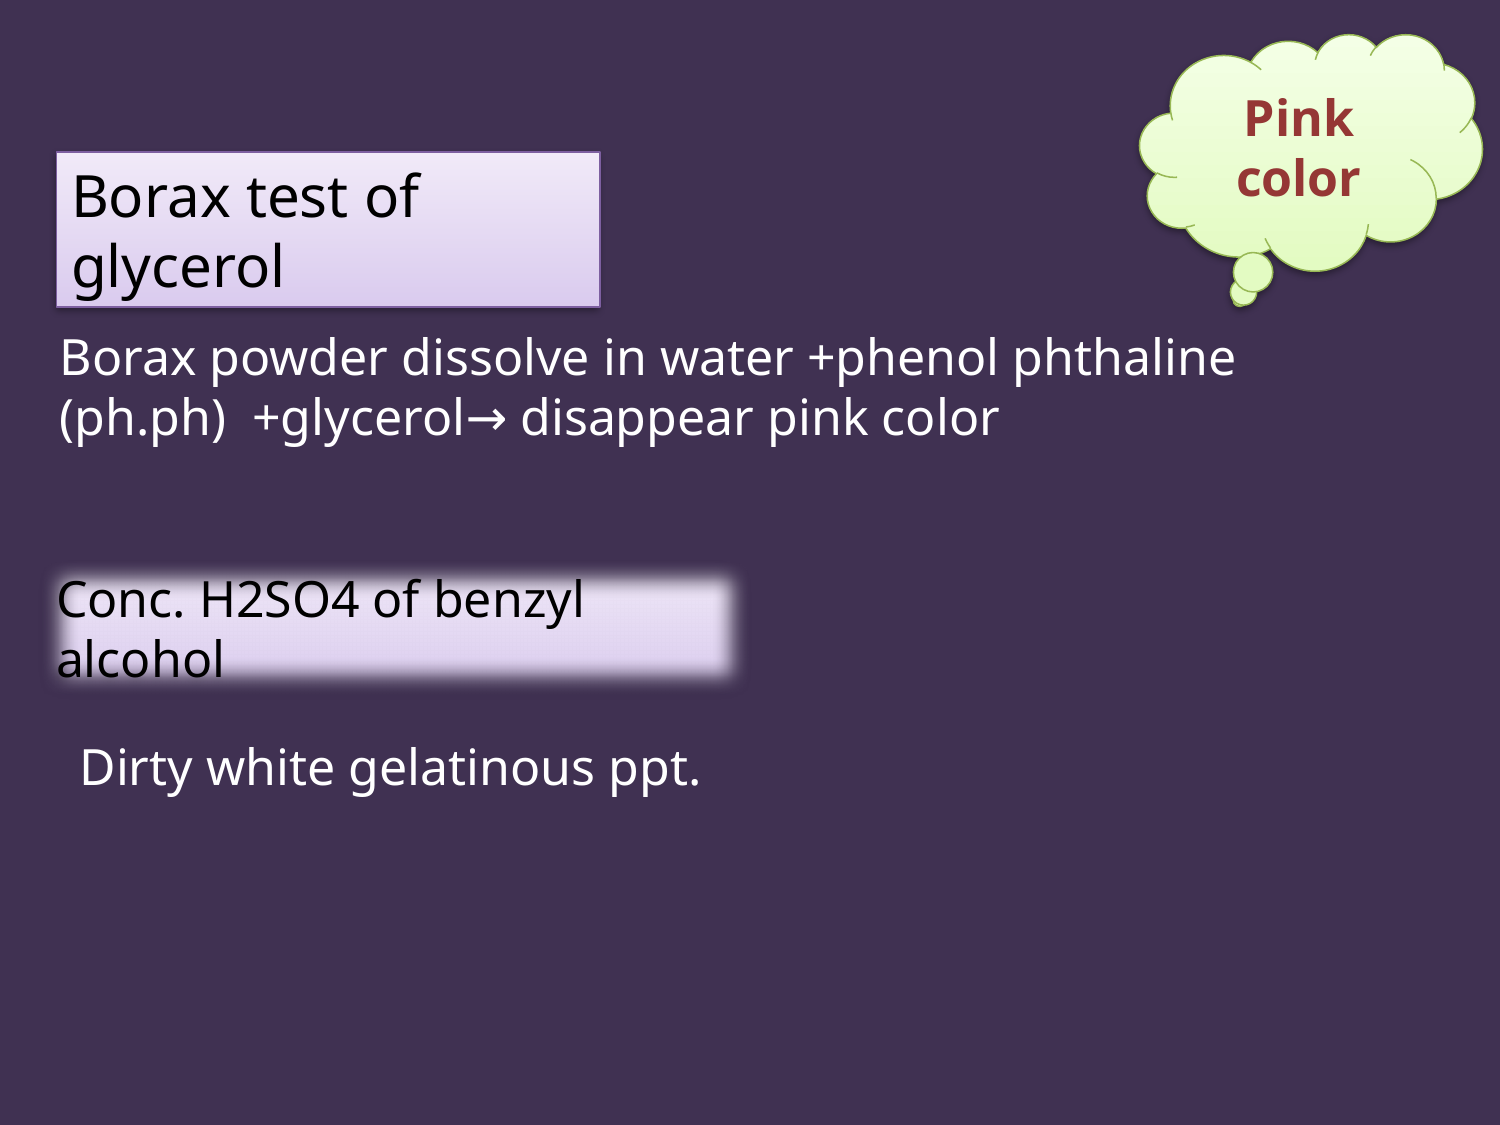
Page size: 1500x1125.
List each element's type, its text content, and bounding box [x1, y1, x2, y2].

text_box Conc. H2SO4 of benzyl alcohol [76, 595, 716, 661]
text_box Pink color [1138, 33, 1484, 308]
text_box Dirty white gelatinous ppt. [64, 727, 998, 803]
text_box Borax powder dissolve in water +phenol phthaline (ph.ph) +glycerol→ disappear pink color [44, 318, 1380, 454]
text_box Borax test of glycerol [56, 151, 601, 308]
